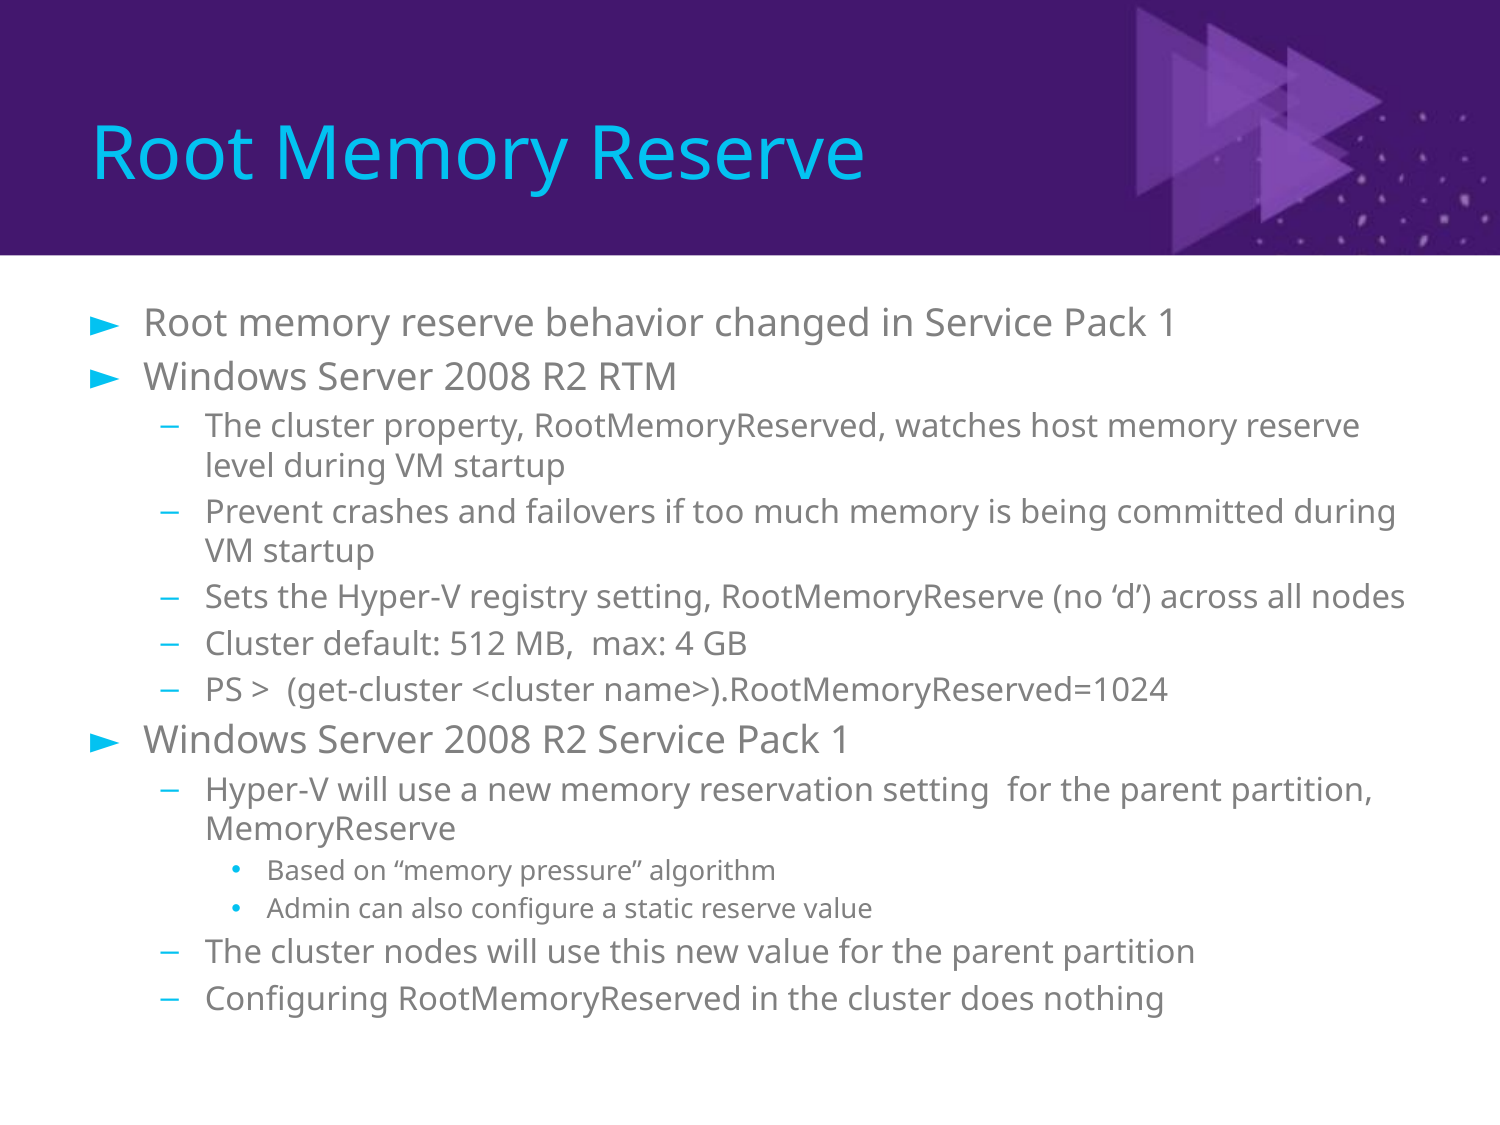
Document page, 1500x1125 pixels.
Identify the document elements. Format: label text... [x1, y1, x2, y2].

picture [0, 0, 1500, 255]
title Root Memory Reserve [75, 56, 1425, 244]
list Root memory reserve behavior changed in Service Pack 1 Windows Server 2008 R2 RTM The cluster property, RootMemoryReserved, watches host memory reserve level during VM startup Prevent crashes and failovers if too much memory is being committed during VM startup Sets the Hyper-V registry setting, RootMemoryReserve (no ‘d’) across all nodes Cluster default: 512 MB, max: 4 GB PS > (get-cluster <cluster name>).RootMemoryReserved=1024 Windows Server 2008 R2 Service Pack 1 Hyper-V will use a new memory reservation setting for the parent partition, MemoryReserve Based on “memory pressure” algorithm Admin can also configure a static reserve value The cluster nodes will use this new value for the parent partition Configuring RootMemoryReserved in the cluster does nothing [75, 290, 1425, 1059]
